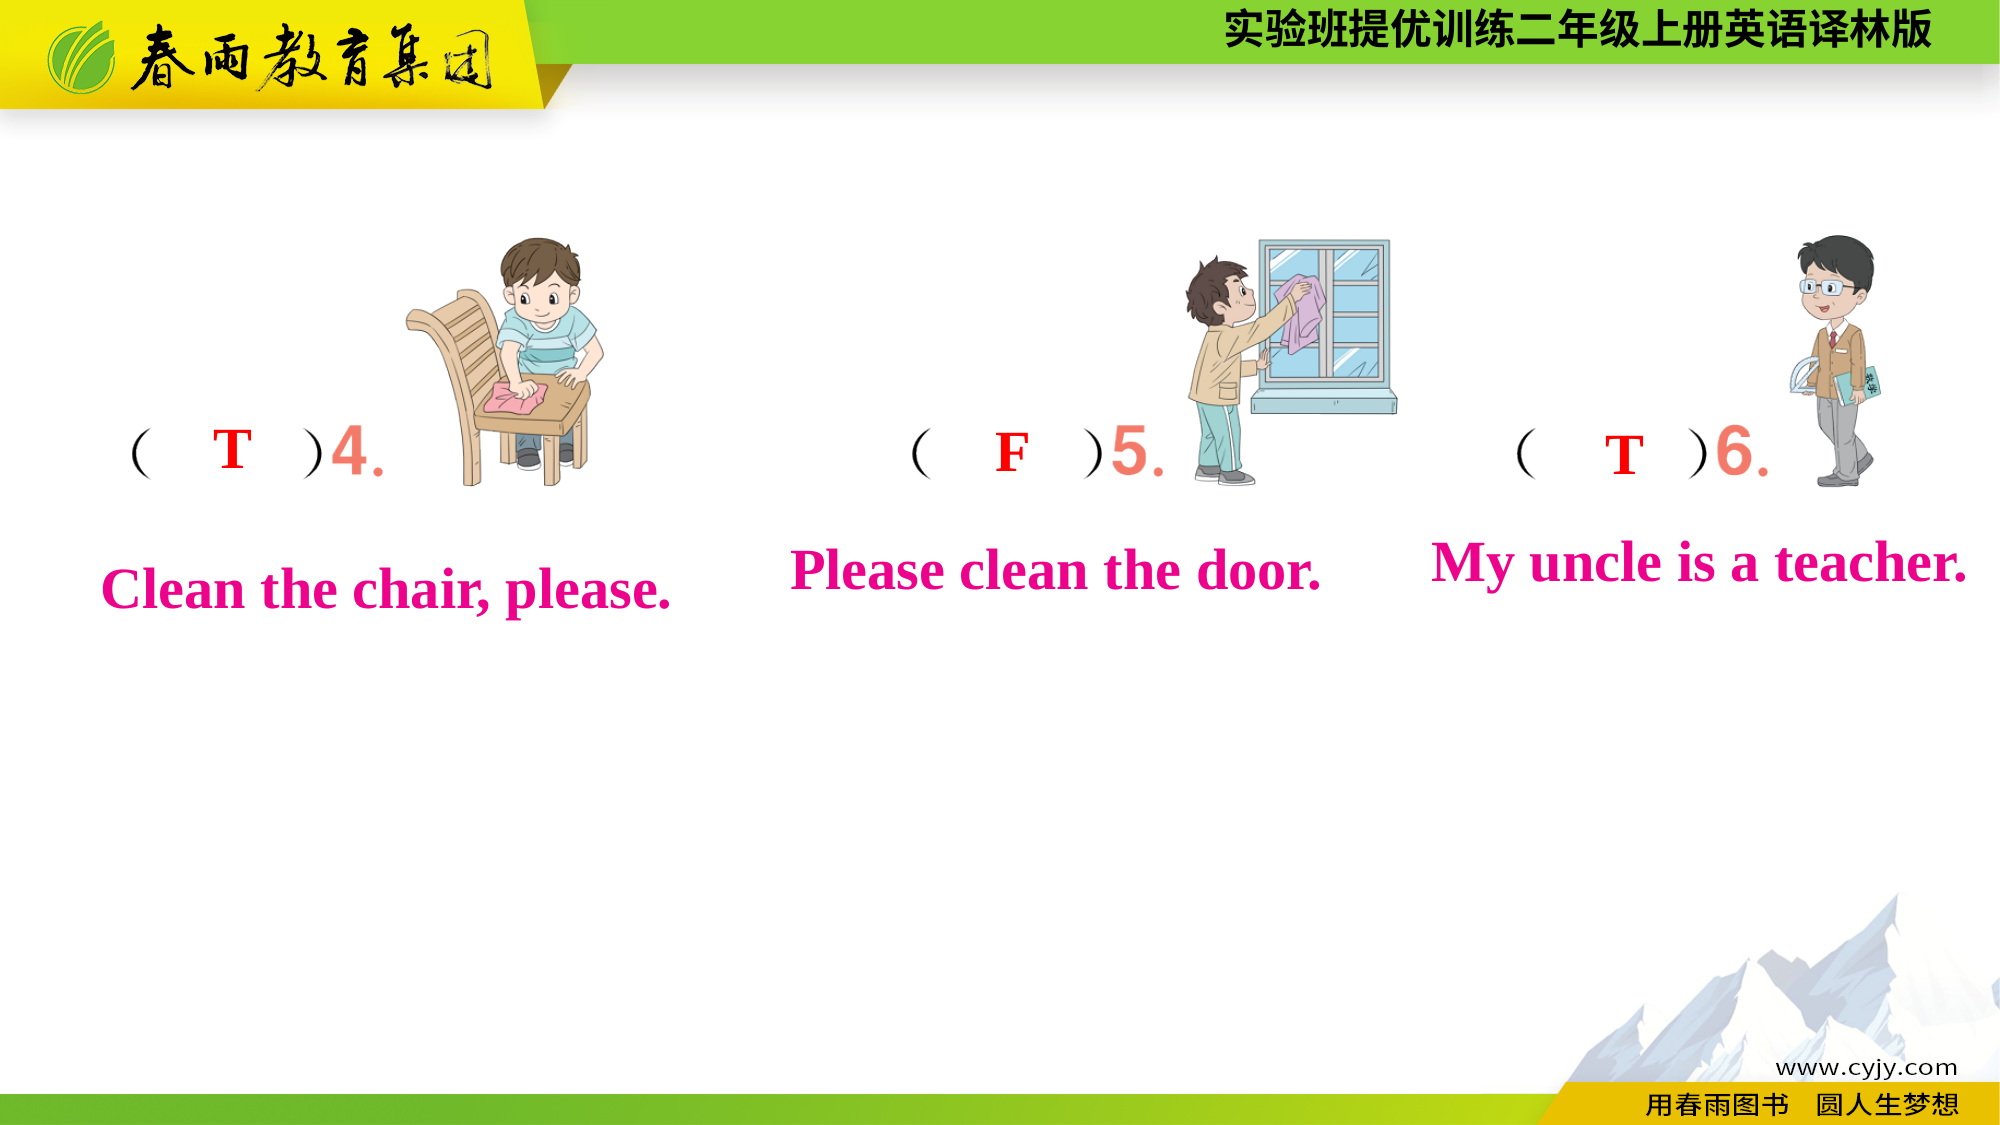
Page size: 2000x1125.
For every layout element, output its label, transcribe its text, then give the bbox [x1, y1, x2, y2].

picture [0, 0, 2000, 1125]
text_box Please clean the door. [775, 541, 1367, 679]
text_box My uncle is a teacher. [1416, 515, 1983, 600]
text_box Clean the chair, please. [70, 507, 717, 668]
